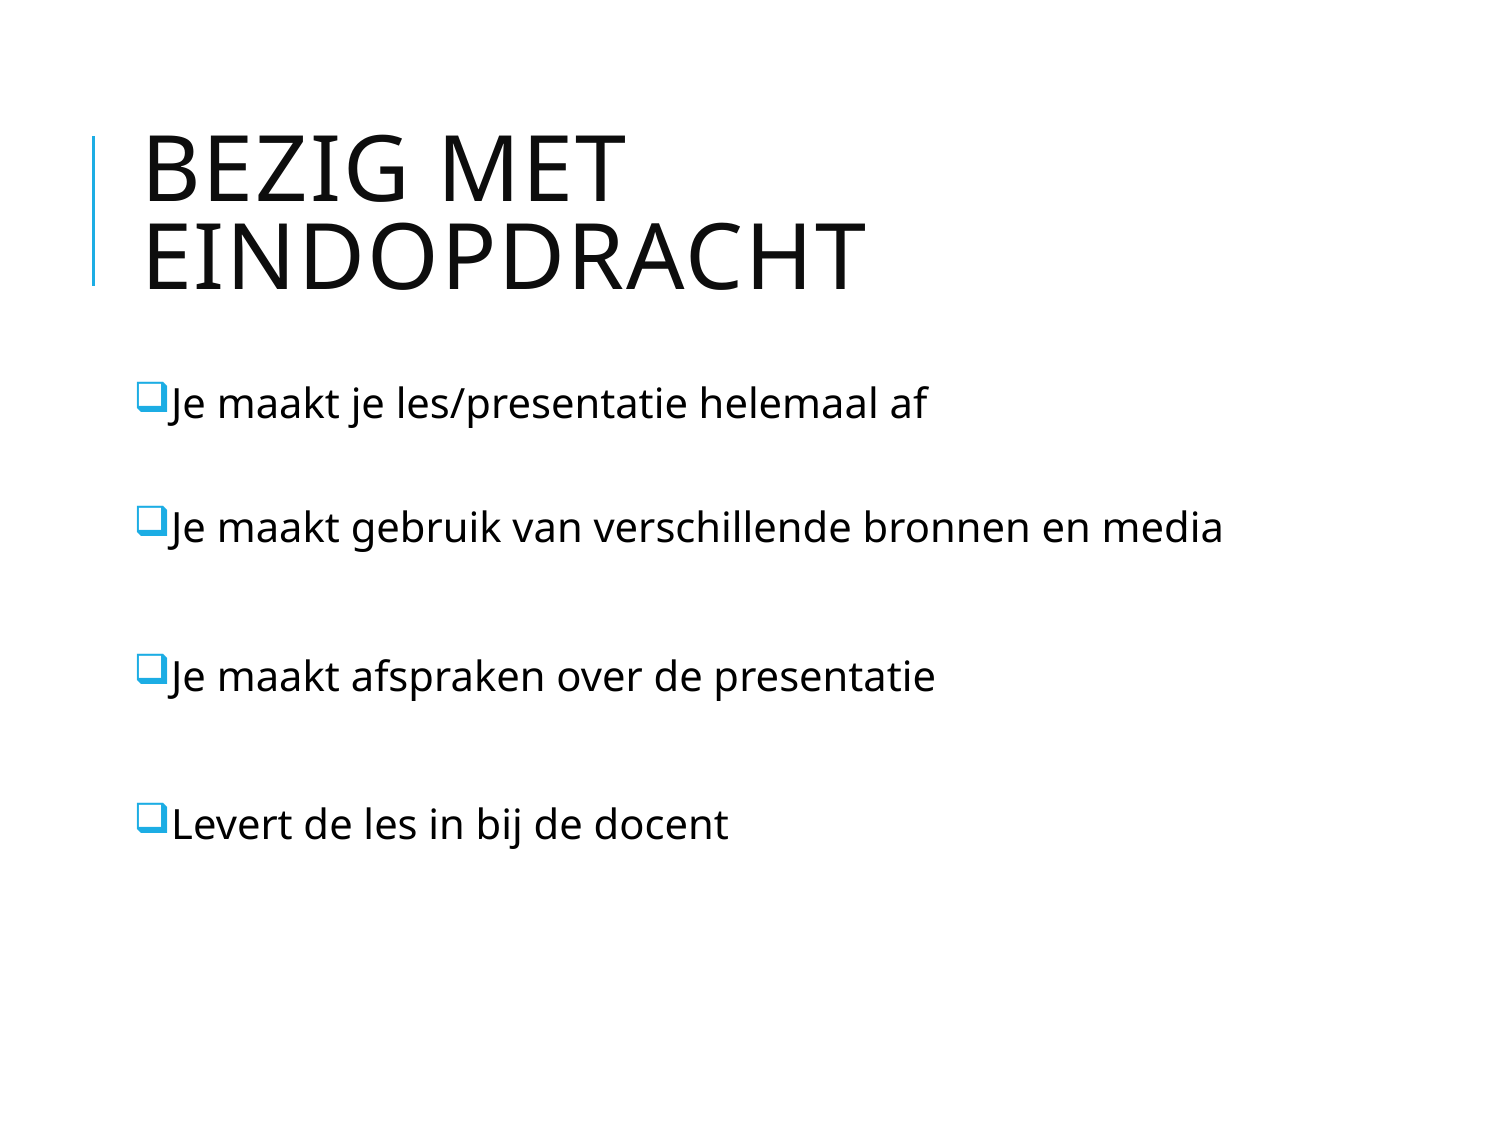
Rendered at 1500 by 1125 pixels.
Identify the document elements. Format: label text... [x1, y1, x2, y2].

title Bezig met eindopdracht [126, 96, 1322, 342]
list Je maakt je les/presentatie helemaal af Je maakt gebruik van verschillende bronnen en media Je maakt afspraken over de presentatie Levert de les in bij de docent [126, 375, 1322, 1035]
